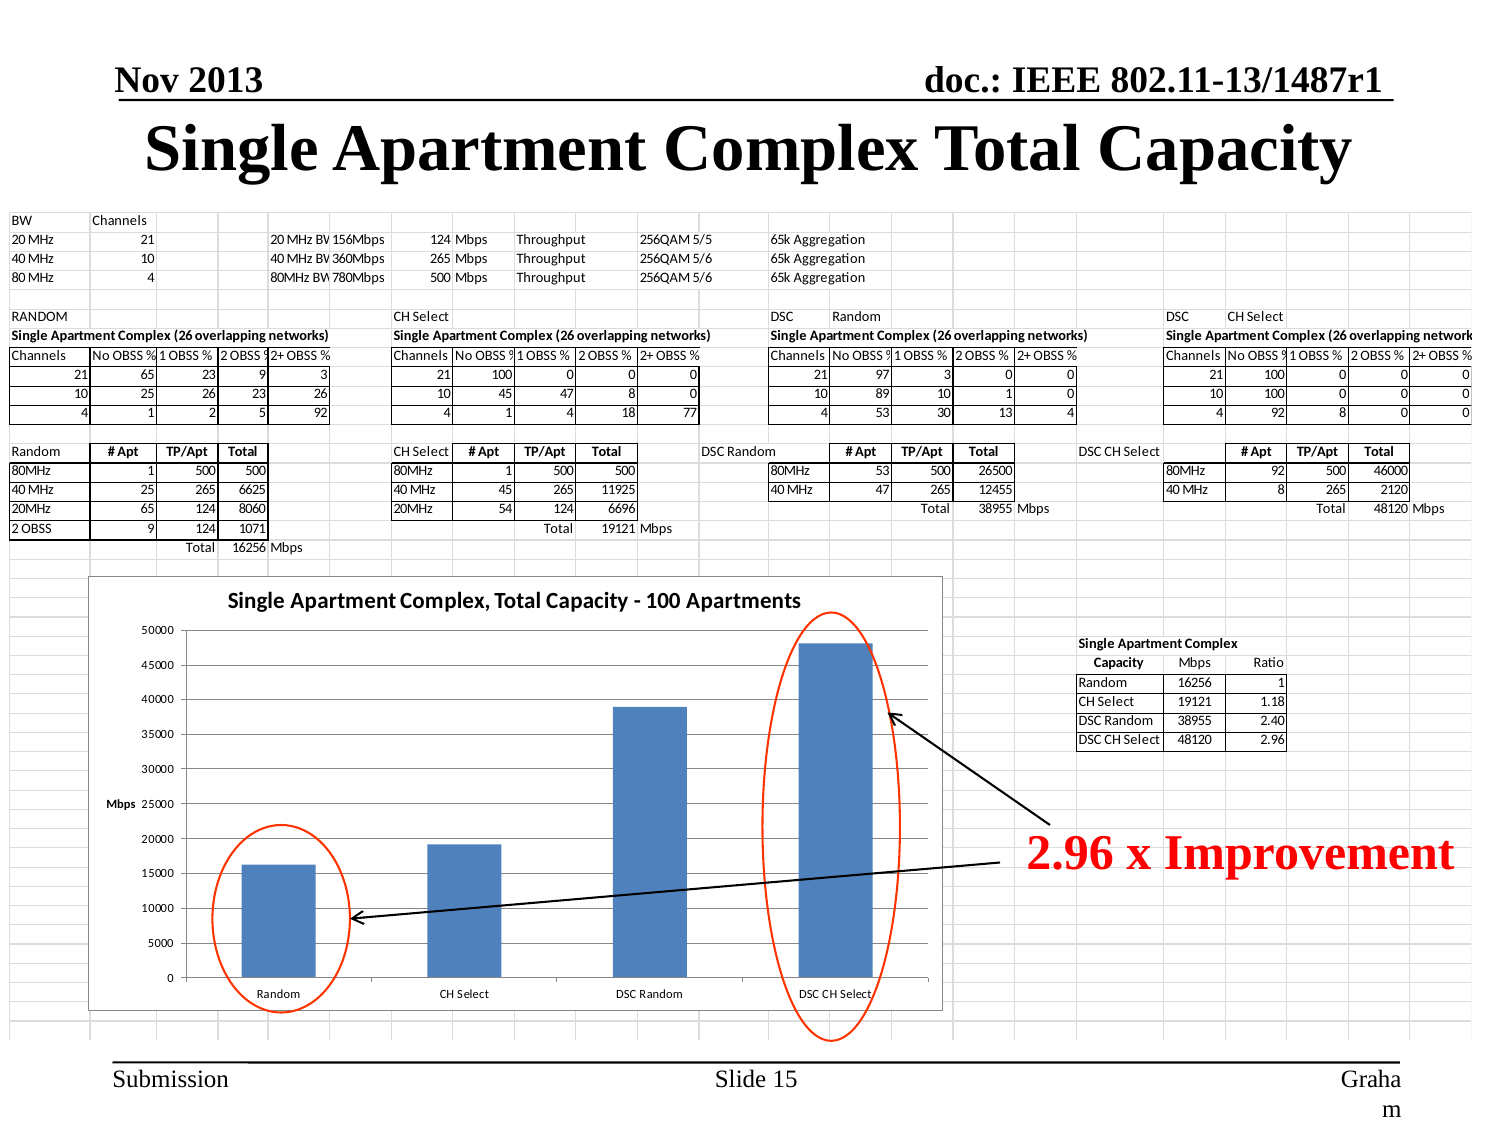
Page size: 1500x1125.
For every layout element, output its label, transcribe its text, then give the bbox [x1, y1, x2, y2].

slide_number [114, 54, 286, 101]
title Single Apartment Complex Total Capacity [112, 112, 1388, 175]
picture [8, 212, 1473, 1041]
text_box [887, 712, 1051, 826]
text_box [349, 862, 1001, 919]
slide_number Slide 15 [712, 1061, 800, 1093]
footer Graham Smith, DSP Group [1324, 1061, 1402, 1093]
